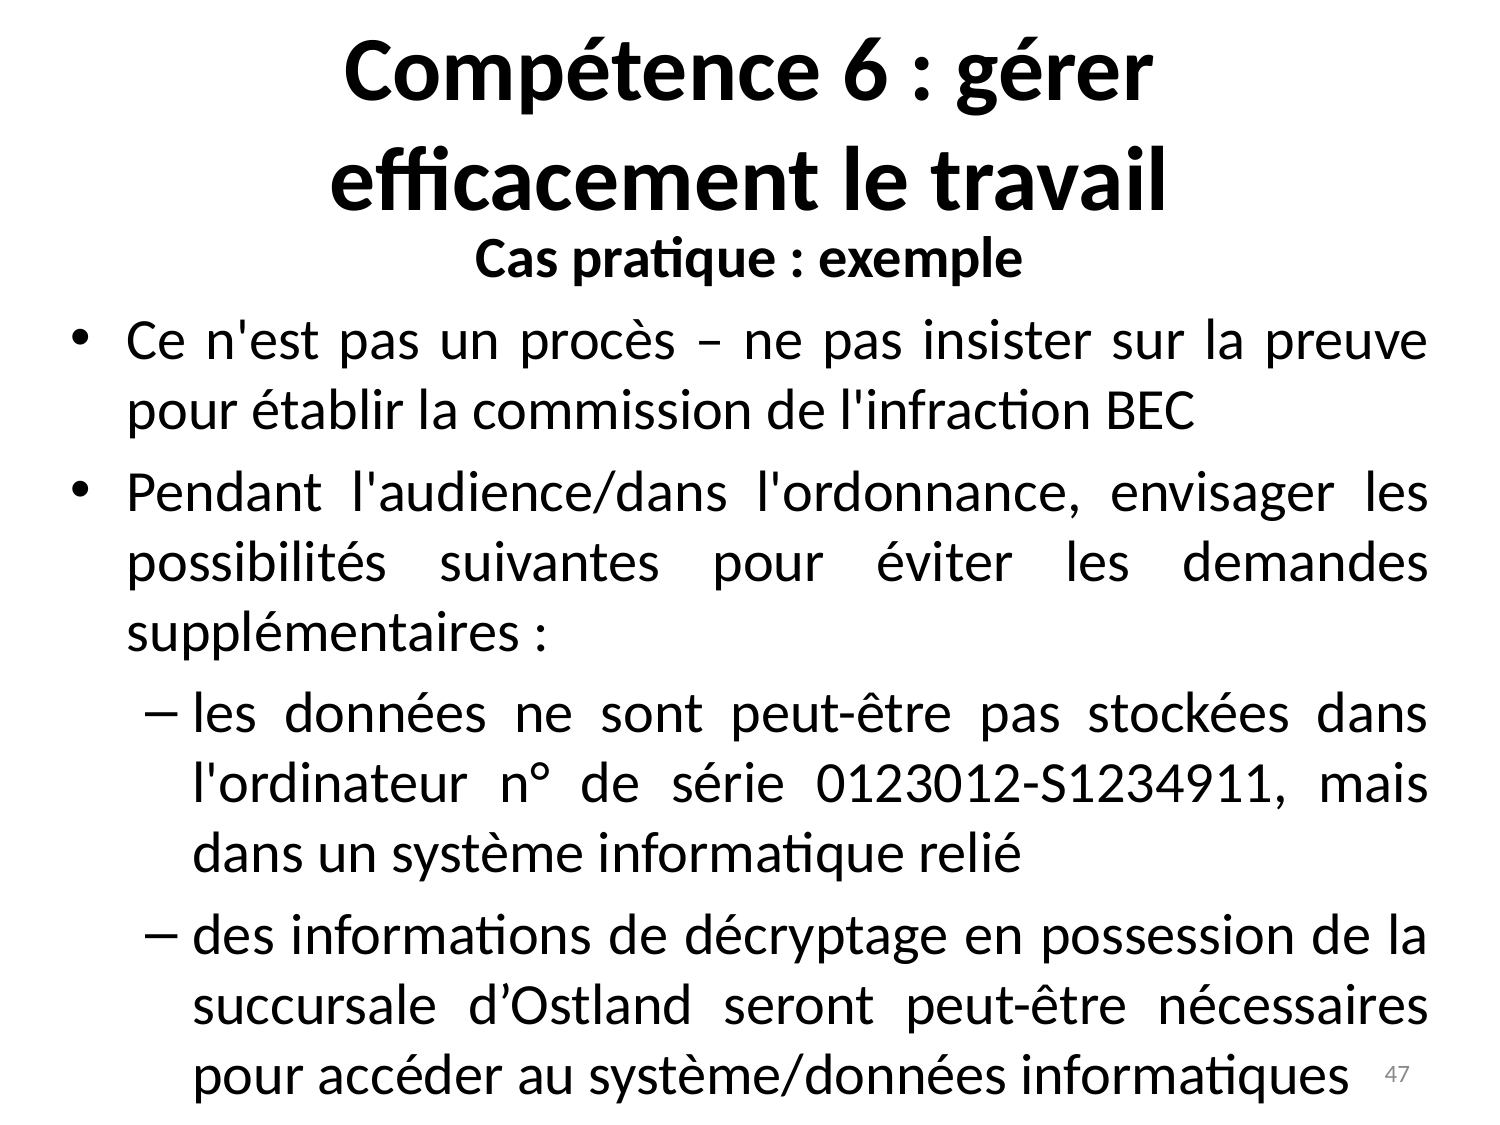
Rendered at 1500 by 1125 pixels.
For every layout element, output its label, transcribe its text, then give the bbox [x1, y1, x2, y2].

text_box Cas pratique : exemple Ce n'est pas un procès – ne pas insister sur la preuve pour établir la commission de l'infraction BEC Pendant l'audience/dans l'ordonnance, envisager les possibilités suivantes pour éviter les demandes supplémentaires : les données ne sont peut-être pas stockées dans l'ordinateur n° de série 0123012-S1234911, mais dans un système informatique relié des informations de décryptage en possession de la succursale d’Ostland seront peut-être nécessaires pour accéder au système/données informatiques [55, 212, 1445, 1088]
slide_number 47 [1074, 1042, 1425, 1103]
title Compétence 6 : gérer efficacement le travail [75, 24, 1425, 213]
